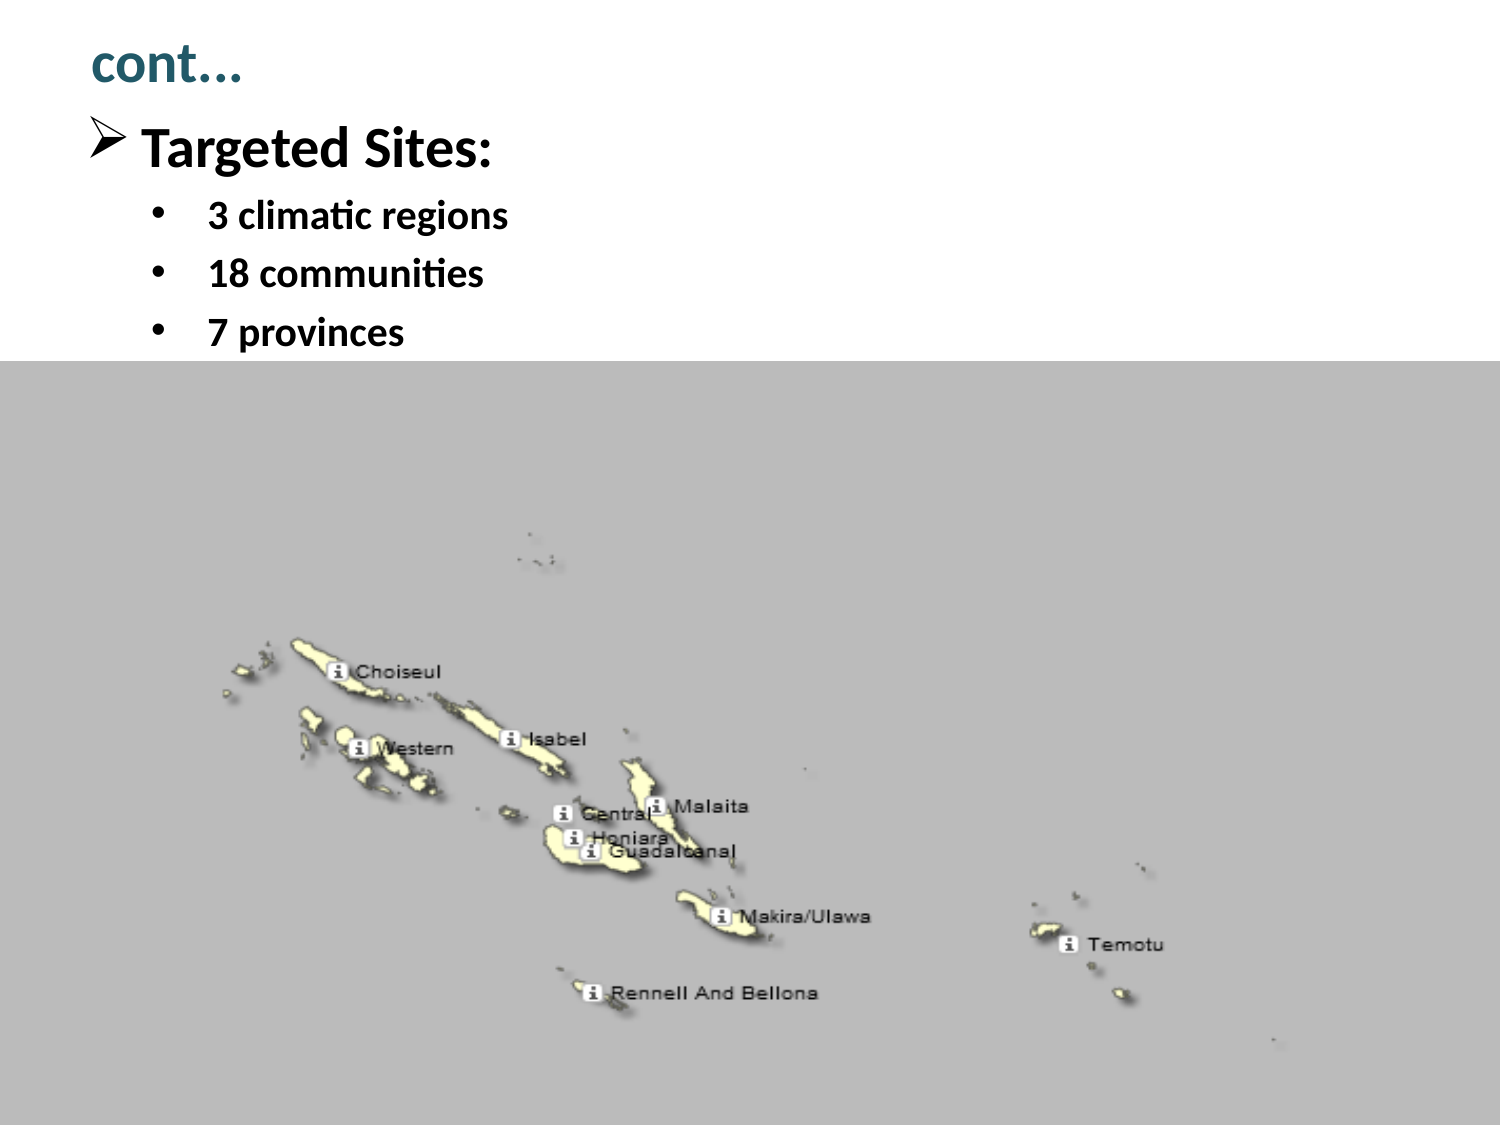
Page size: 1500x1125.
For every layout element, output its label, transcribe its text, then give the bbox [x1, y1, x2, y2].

list Targeted Sites: 3 climatic regions 18 communities 7 provinces [70, 101, 1421, 360]
title cont... [76, 30, 1427, 88]
picture [0, 361, 1500, 1125]
